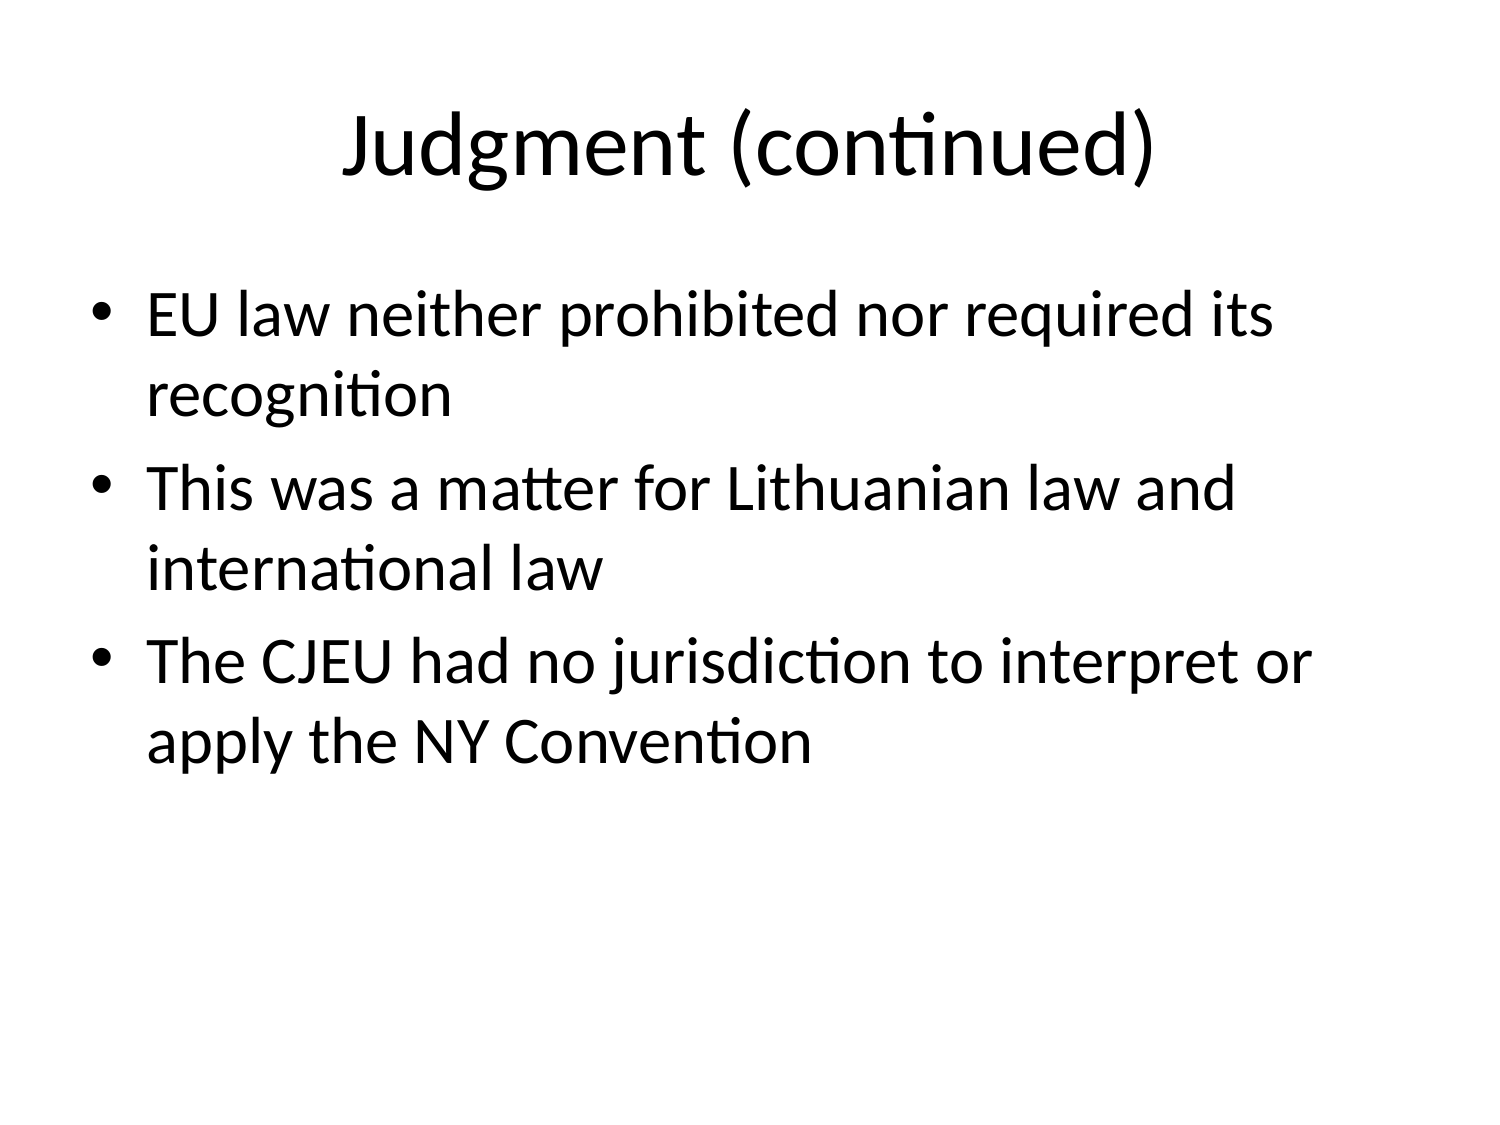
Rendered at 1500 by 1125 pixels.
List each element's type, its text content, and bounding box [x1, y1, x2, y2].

list EU law neither prohibited nor required its recognition This was a matter for Lithuanian law and international law The CJEU had no jurisdiction to interpret or apply the NY Convention [75, 262, 1425, 1005]
title Judgment (continued) [75, 45, 1425, 233]
